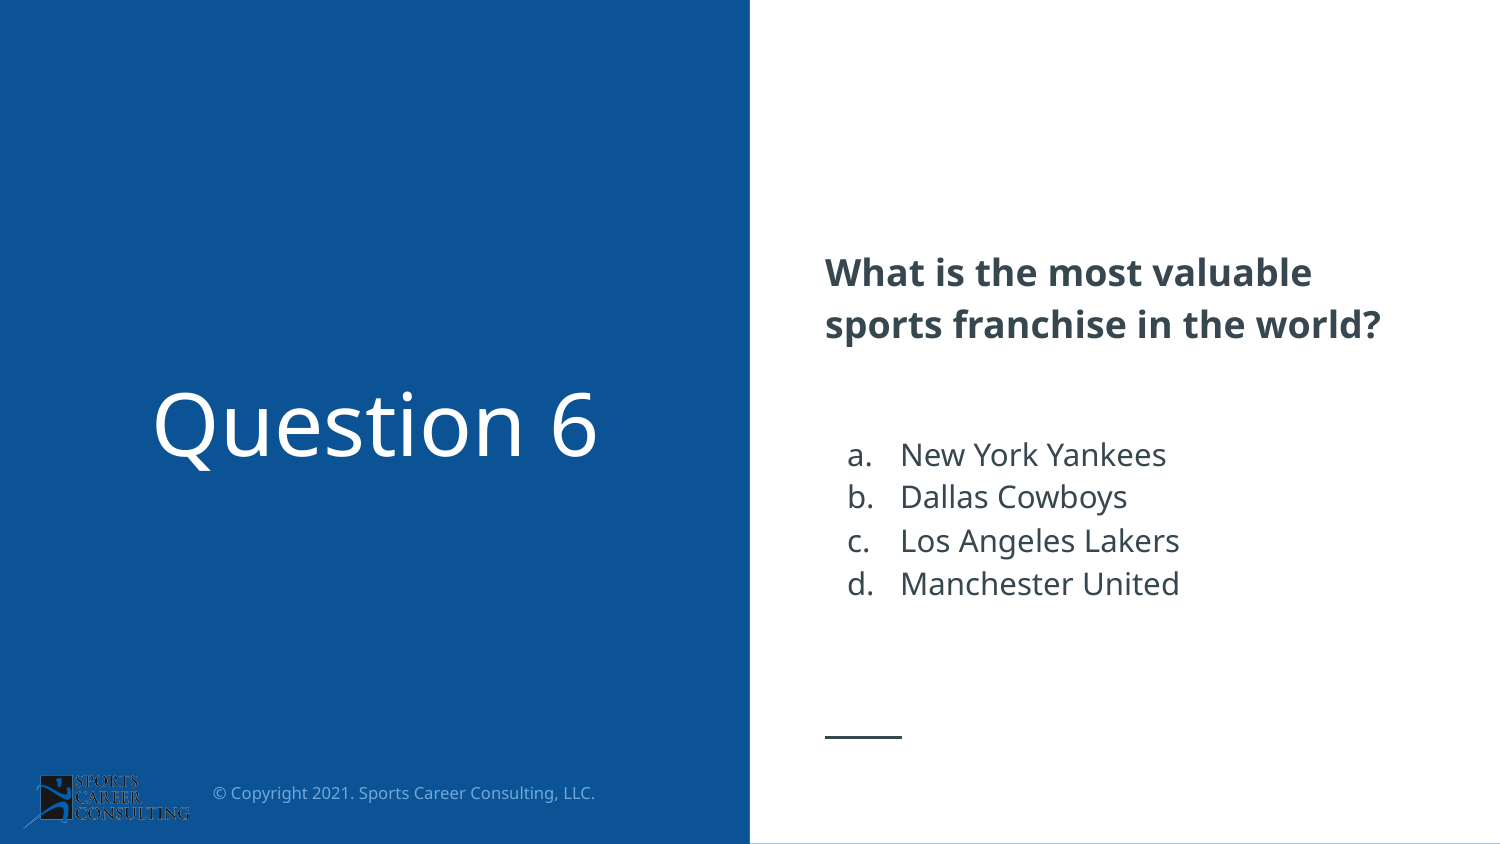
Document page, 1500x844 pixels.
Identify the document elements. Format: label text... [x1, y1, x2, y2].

title Question 6 [43, 298, 708, 546]
text_box © Copyright 2021. Sports Career Consulting, LLC. [197, 767, 750, 838]
picture [22, 774, 190, 829]
list What is the most valuable sports franchise in the world? New York Yankees Dallas Cowboys Los Angeles Lakers Manchester United [810, 118, 1455, 725]
